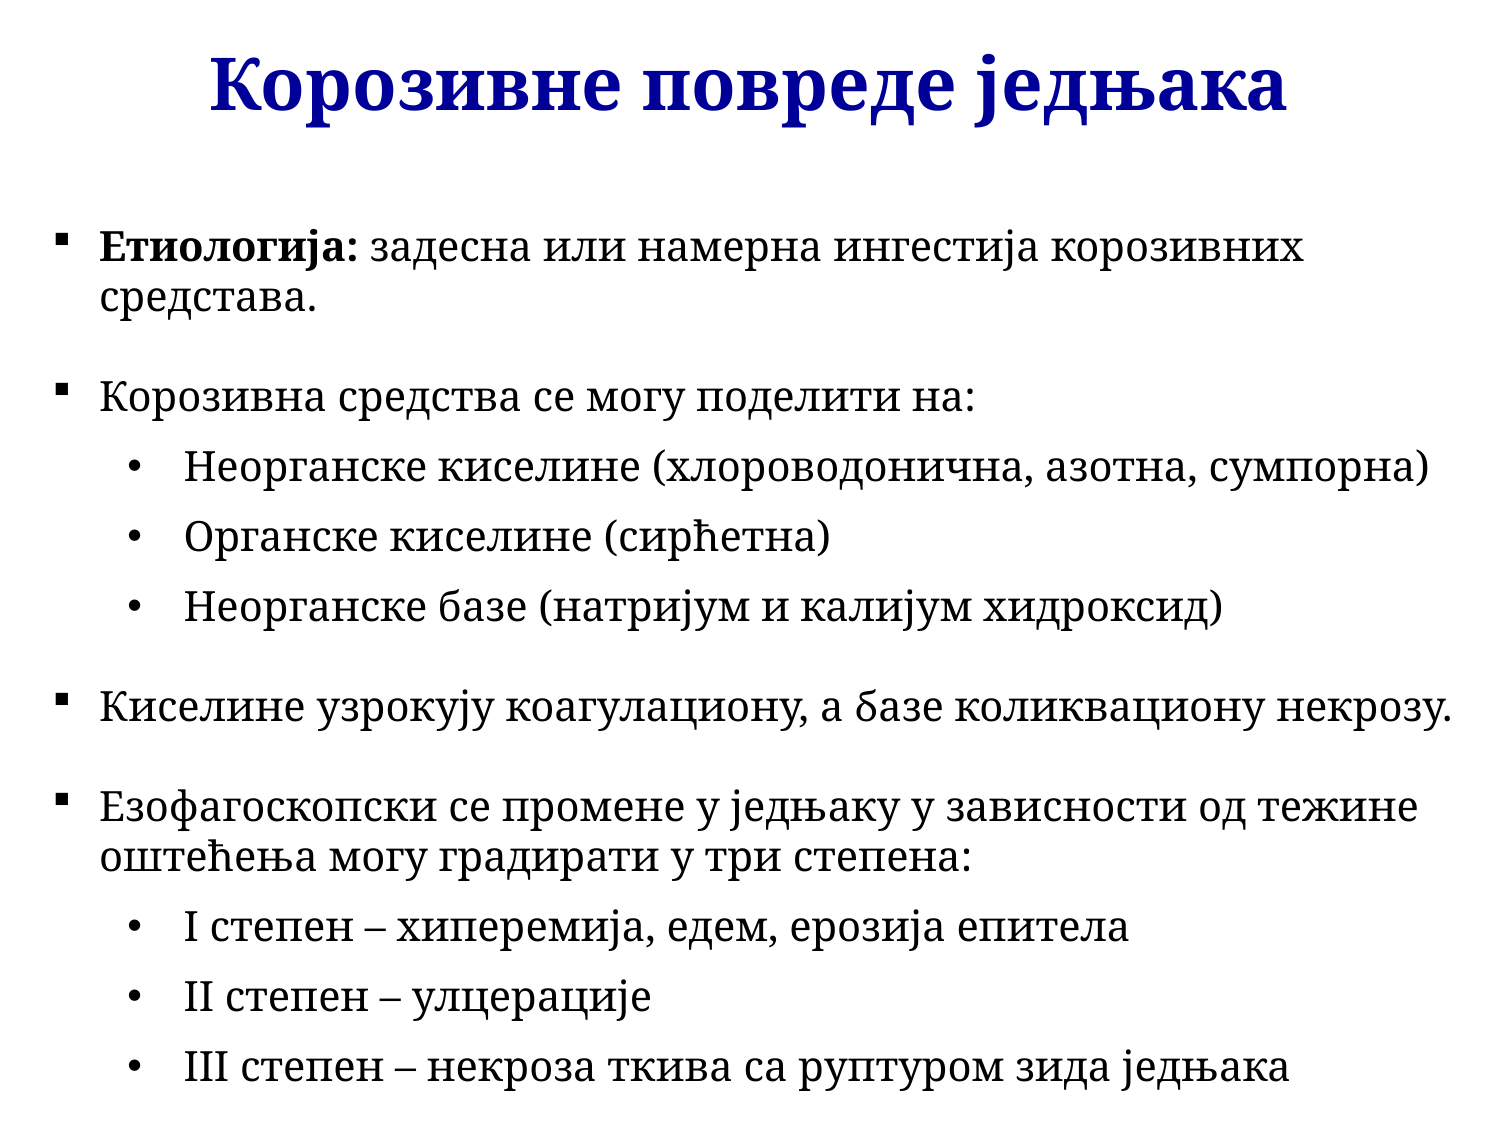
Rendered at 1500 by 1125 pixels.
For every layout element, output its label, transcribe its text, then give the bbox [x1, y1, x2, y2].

text_box Корозивне повреде једњака [0, 12, 1500, 151]
text_box Етиологија: задесна или намерна ингестија корозивних средстава. Корозивна средства се могу поделити на: Неорганске киселине (хлороводонична, азотна, сумпорна) Органске киселине (сирћетна) Неорганске базе (натријум и калијум хидроксид) Киселине узрокују коагулациону, а базе коликвациону некрозу. Езофагоскопски се промене у једњаку у зависности од тежине оштећења могу градирати у три степена: I степен – хиперемија, едем, ерозија епитела II степен – улцерације III степен – некроза ткива са руптуром зида једњака [37, 212, 1488, 1125]
